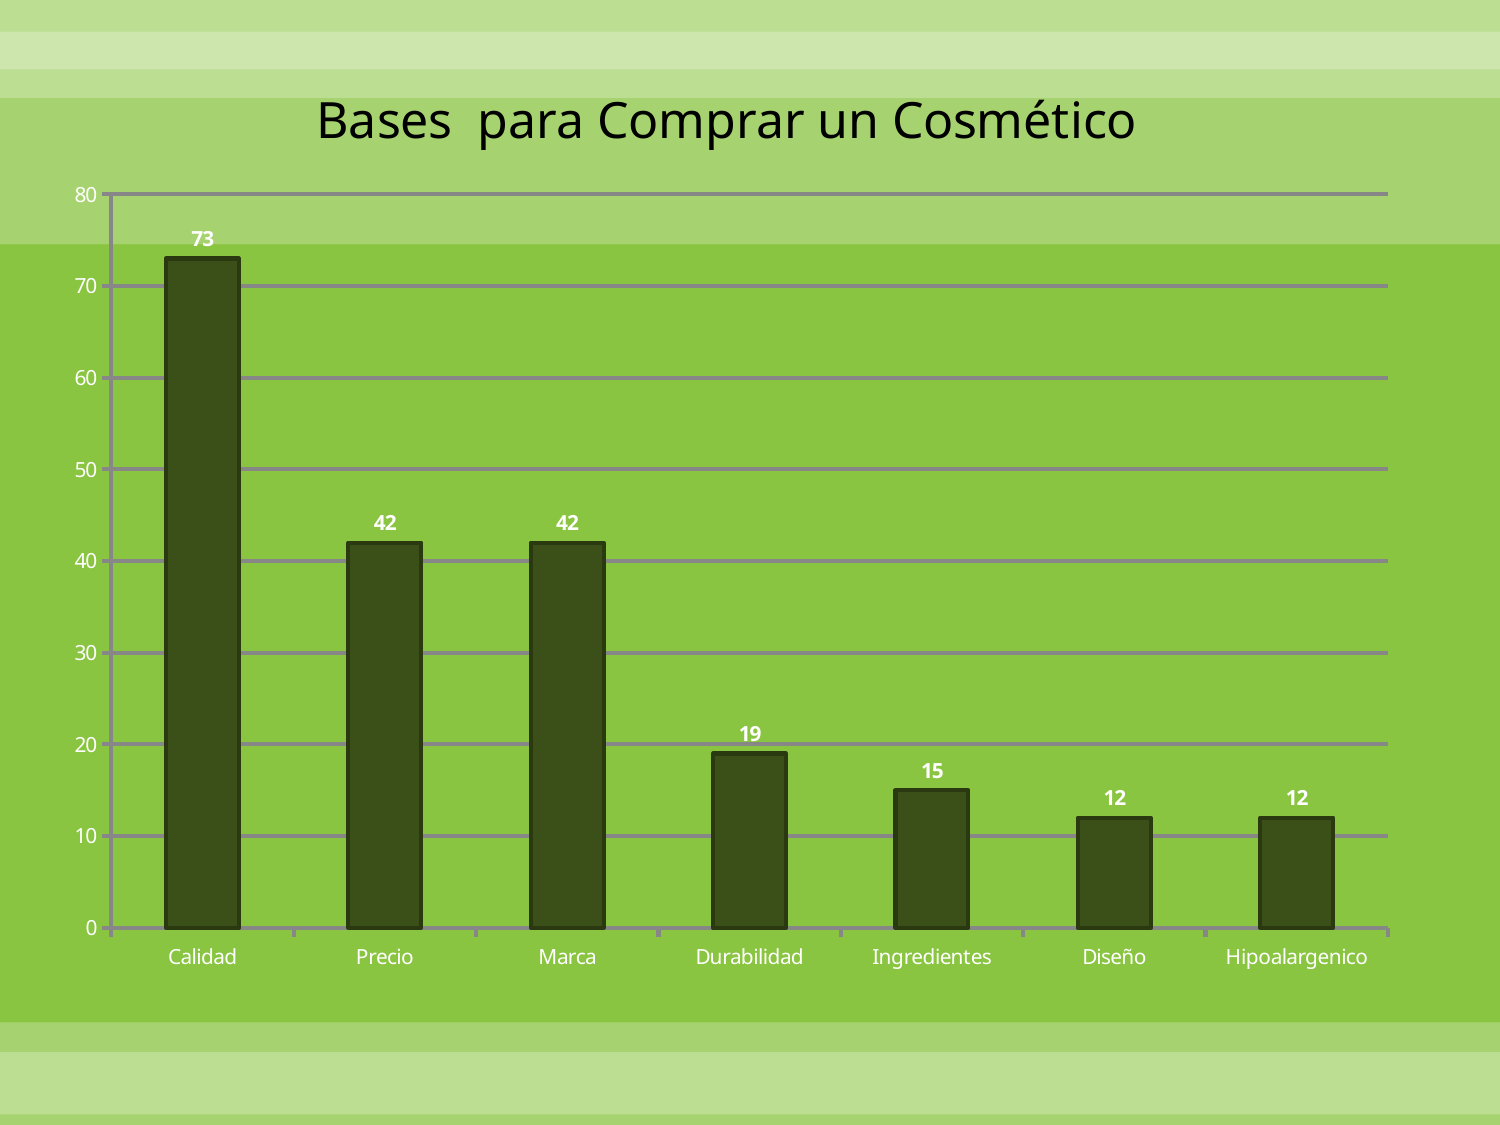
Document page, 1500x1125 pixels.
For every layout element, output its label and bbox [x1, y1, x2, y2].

picture [0, 0, 1500, 1125]
chart [51, 76, 1427, 1072]
